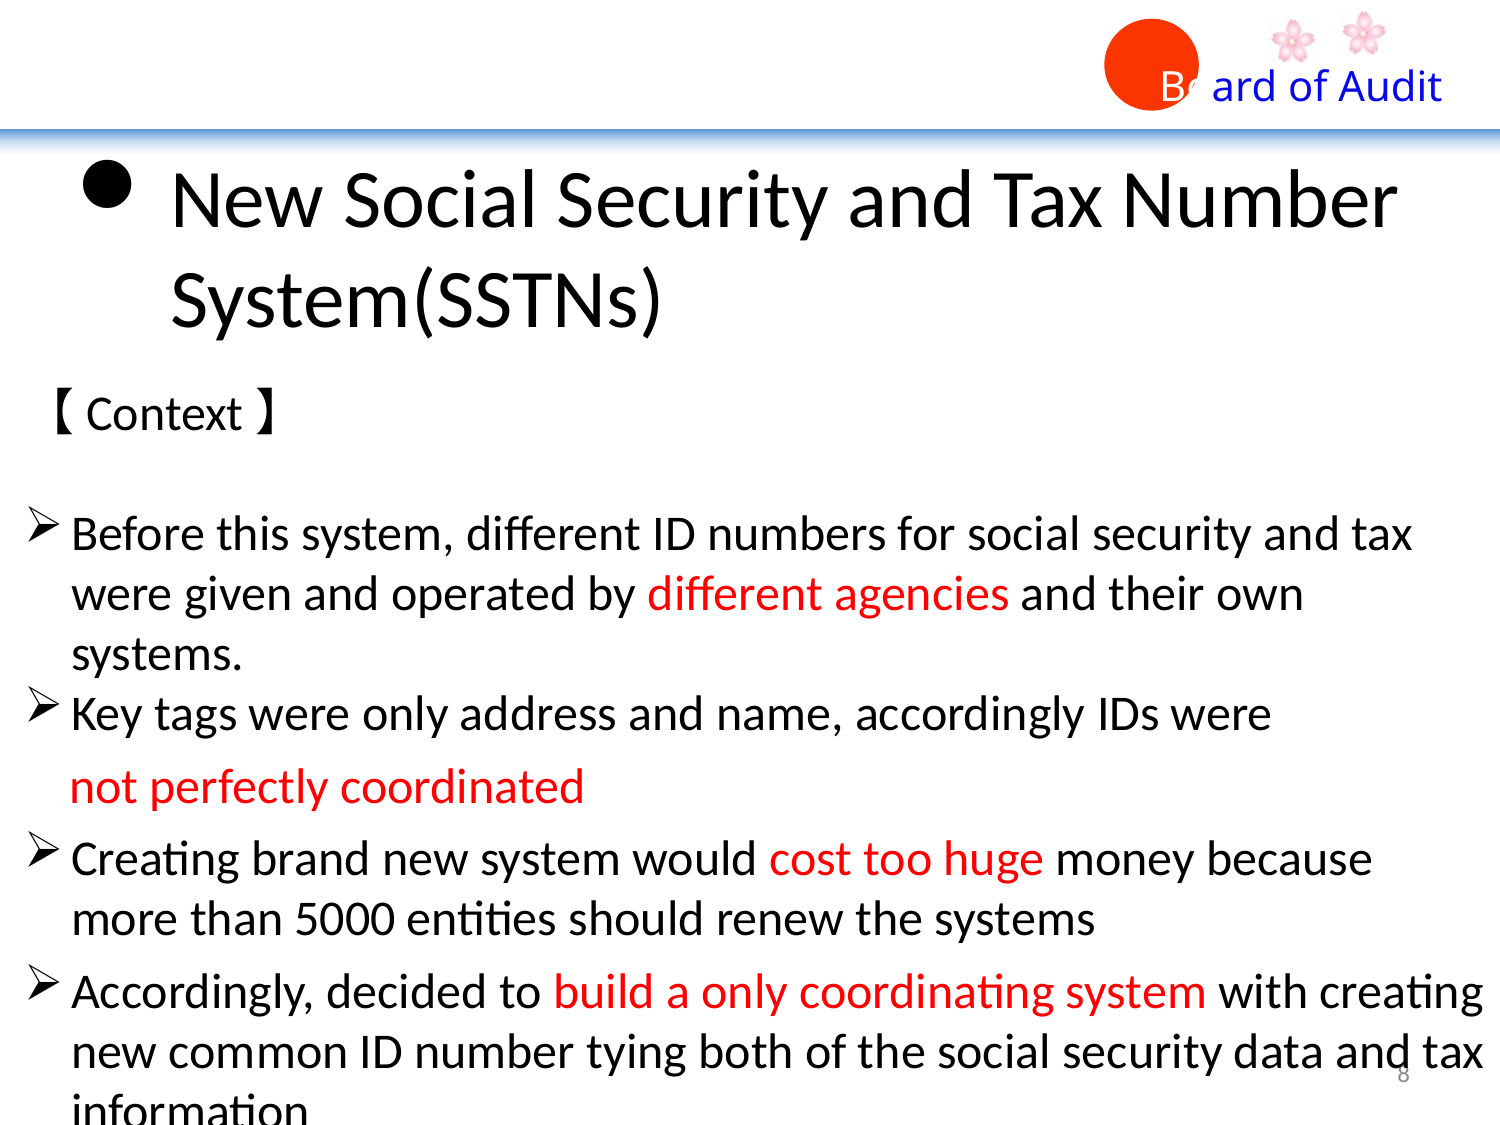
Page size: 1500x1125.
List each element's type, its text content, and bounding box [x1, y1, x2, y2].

text_box 【Context】 Before this system, different ID numbers for social security and tax were given and operated by different agencies and their own systems. Key tags were only address and name, accordingly IDs were not perfectly coordinated Creating brand new system would cost too huge money because more than 5000 entities should renew the systems Accordingly, decided to build a only coordinating system with creating new common ID number tying both of the social security data and tax information [9, 373, 1500, 1125]
picture [1340, 10, 1387, 55]
picture [1269, 18, 1316, 63]
text_box New Social Security and Tax Number System(SSTNs) [61, 137, 1421, 352]
